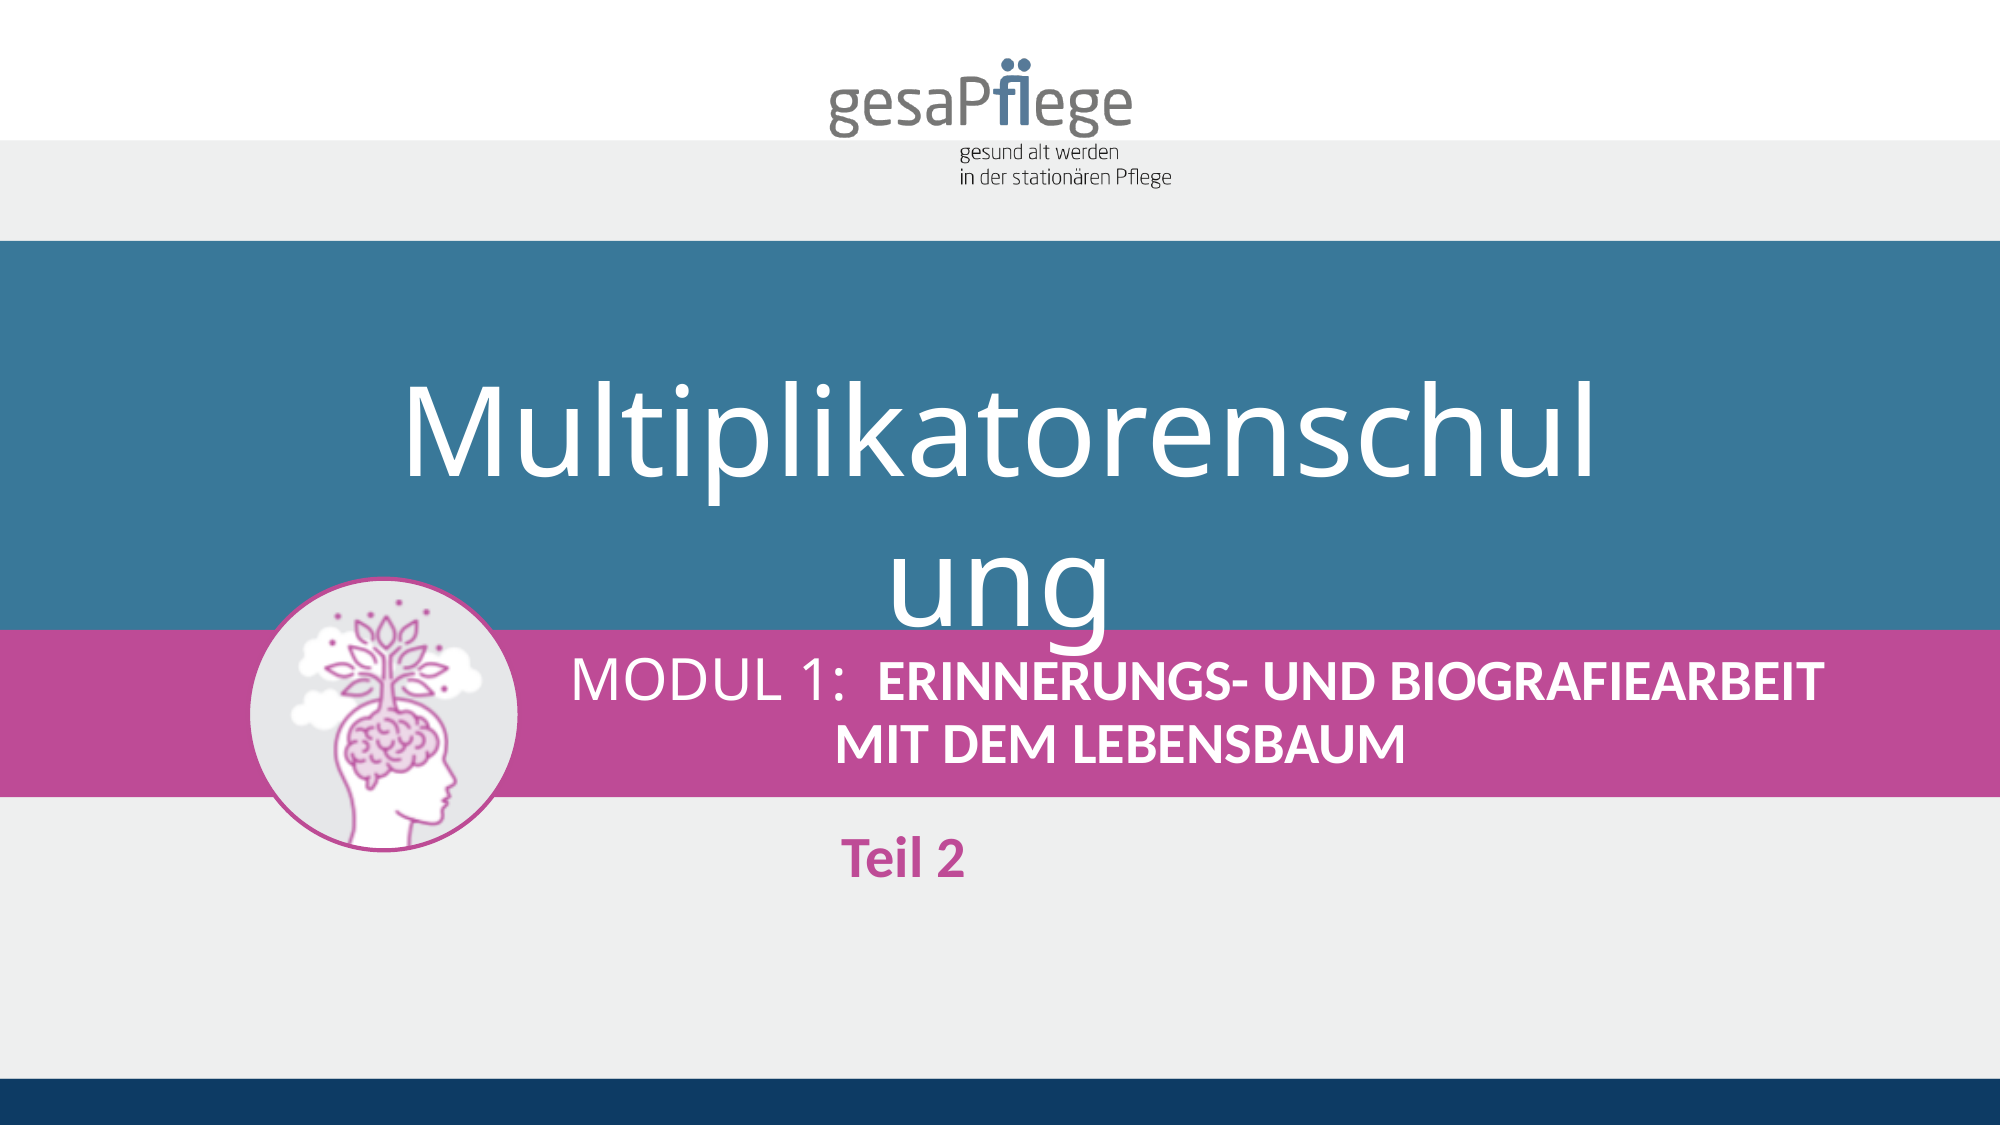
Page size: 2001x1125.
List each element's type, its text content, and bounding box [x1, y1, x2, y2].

picture [827, 56, 1173, 190]
list Teil 2 [841, 819, 1794, 939]
